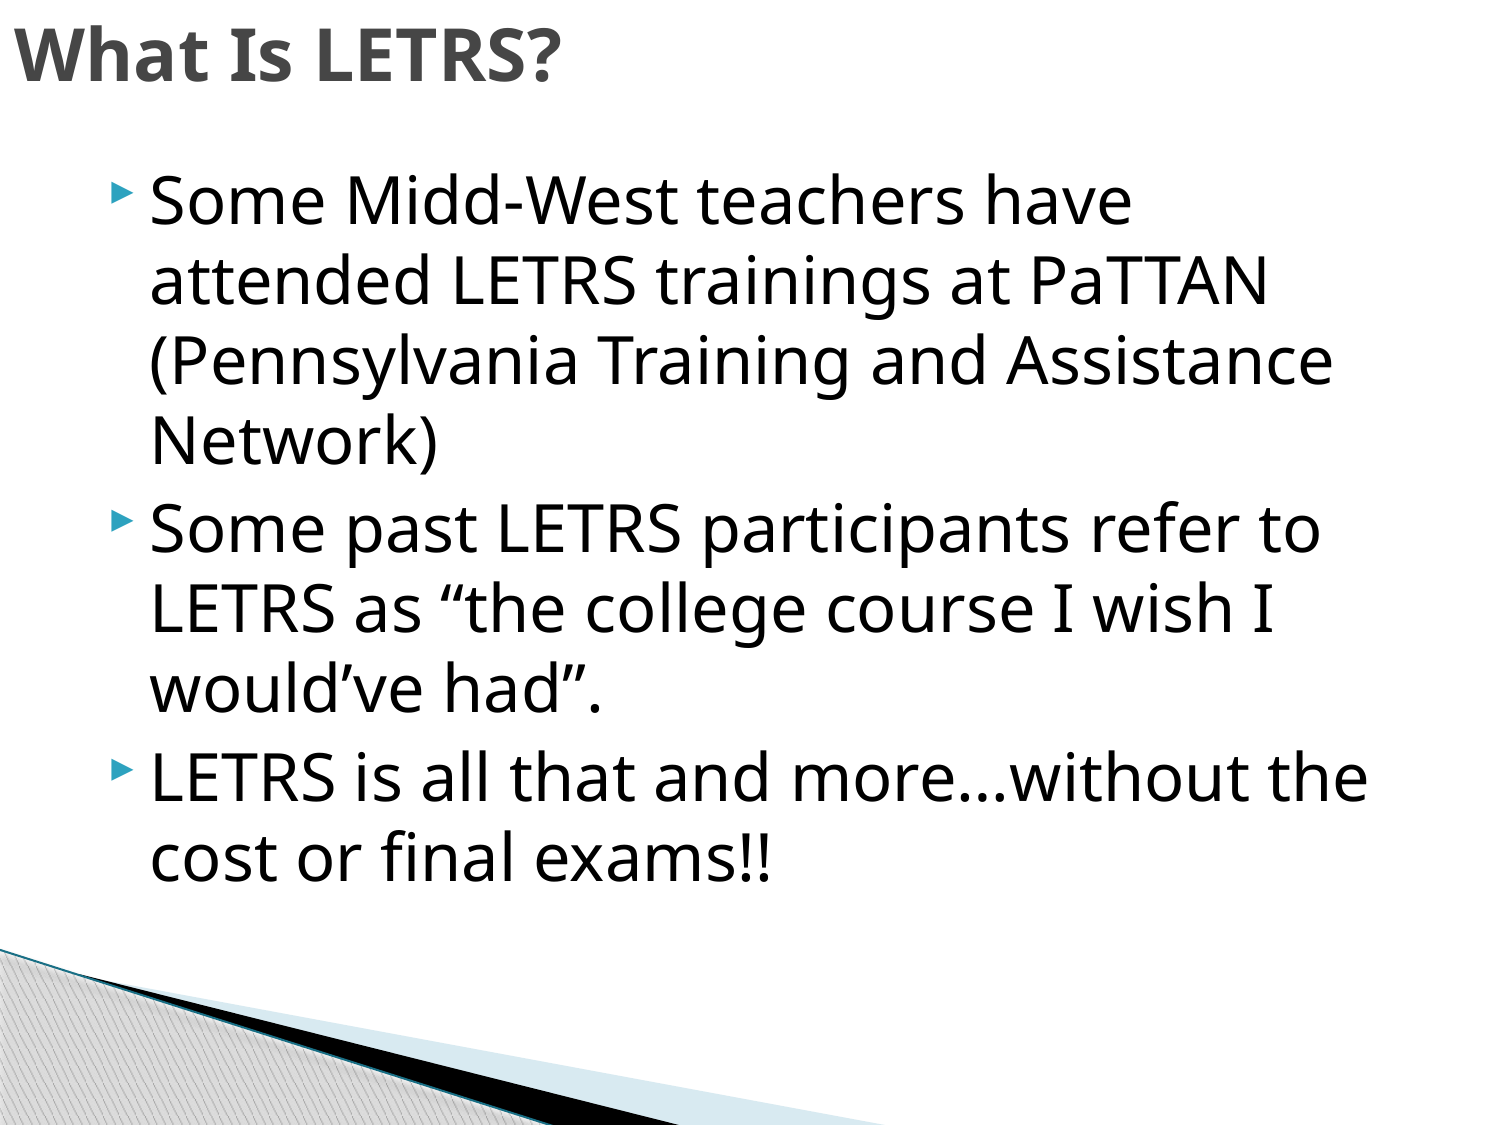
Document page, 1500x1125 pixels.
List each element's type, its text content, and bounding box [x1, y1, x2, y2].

title What Is LETRS? [0, 0, 950, 104]
list Some Midd-West teachers have attended LETRS trainings at PaTTAN (Pennsylvania Training and Assistance Network) Some past LETRS participants refer to LETRS as “the college course I wish I would’ve had”. LETRS is all that and more…without the cost or final exams!! [75, 149, 1425, 938]
